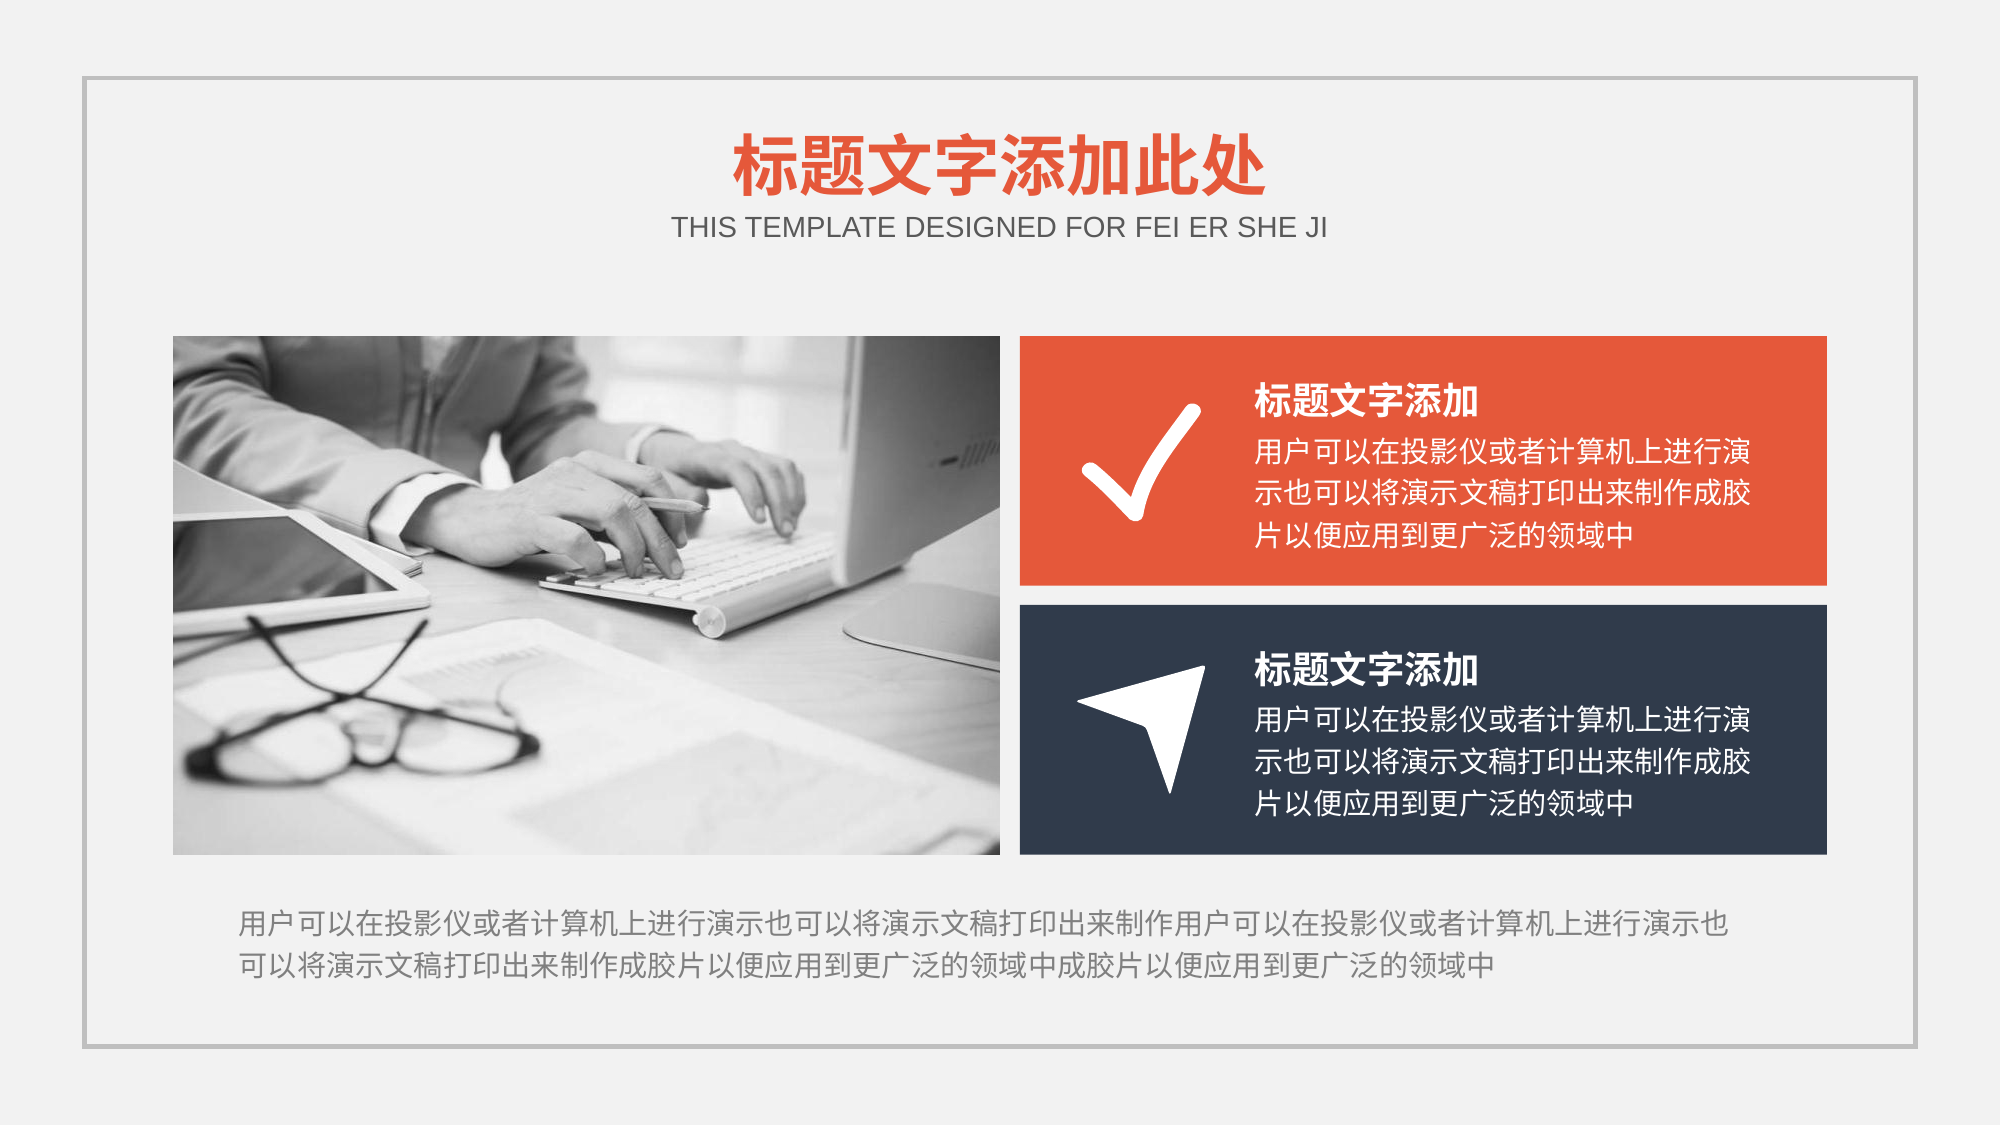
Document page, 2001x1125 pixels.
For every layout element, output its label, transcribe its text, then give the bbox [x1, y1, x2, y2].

text_box 用户可以在投影仪或者计算机上进行演示也可以将演示文稿打印出来制作用户可以在投影仪或者计算机上进行演示也可以将演示文稿打印出来制作成胶片以便应用到更广泛的领域中成胶片以便应用到更广泛的领域中 [223, 890, 1762, 990]
text_box [1075, 664, 1207, 796]
text_box [1080, 402, 1202, 523]
text_box [1019, 604, 1828, 856]
text_box [1019, 335, 1828, 587]
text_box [1239, 360, 1793, 561]
text_box 标题文字添加此处 [718, 116, 1282, 201]
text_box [1239, 629, 1793, 830]
text_box THIS TEMPLATE DESIGNED FOR FEI ER SHE JI [599, 201, 1401, 251]
picture [173, 336, 1000, 855]
